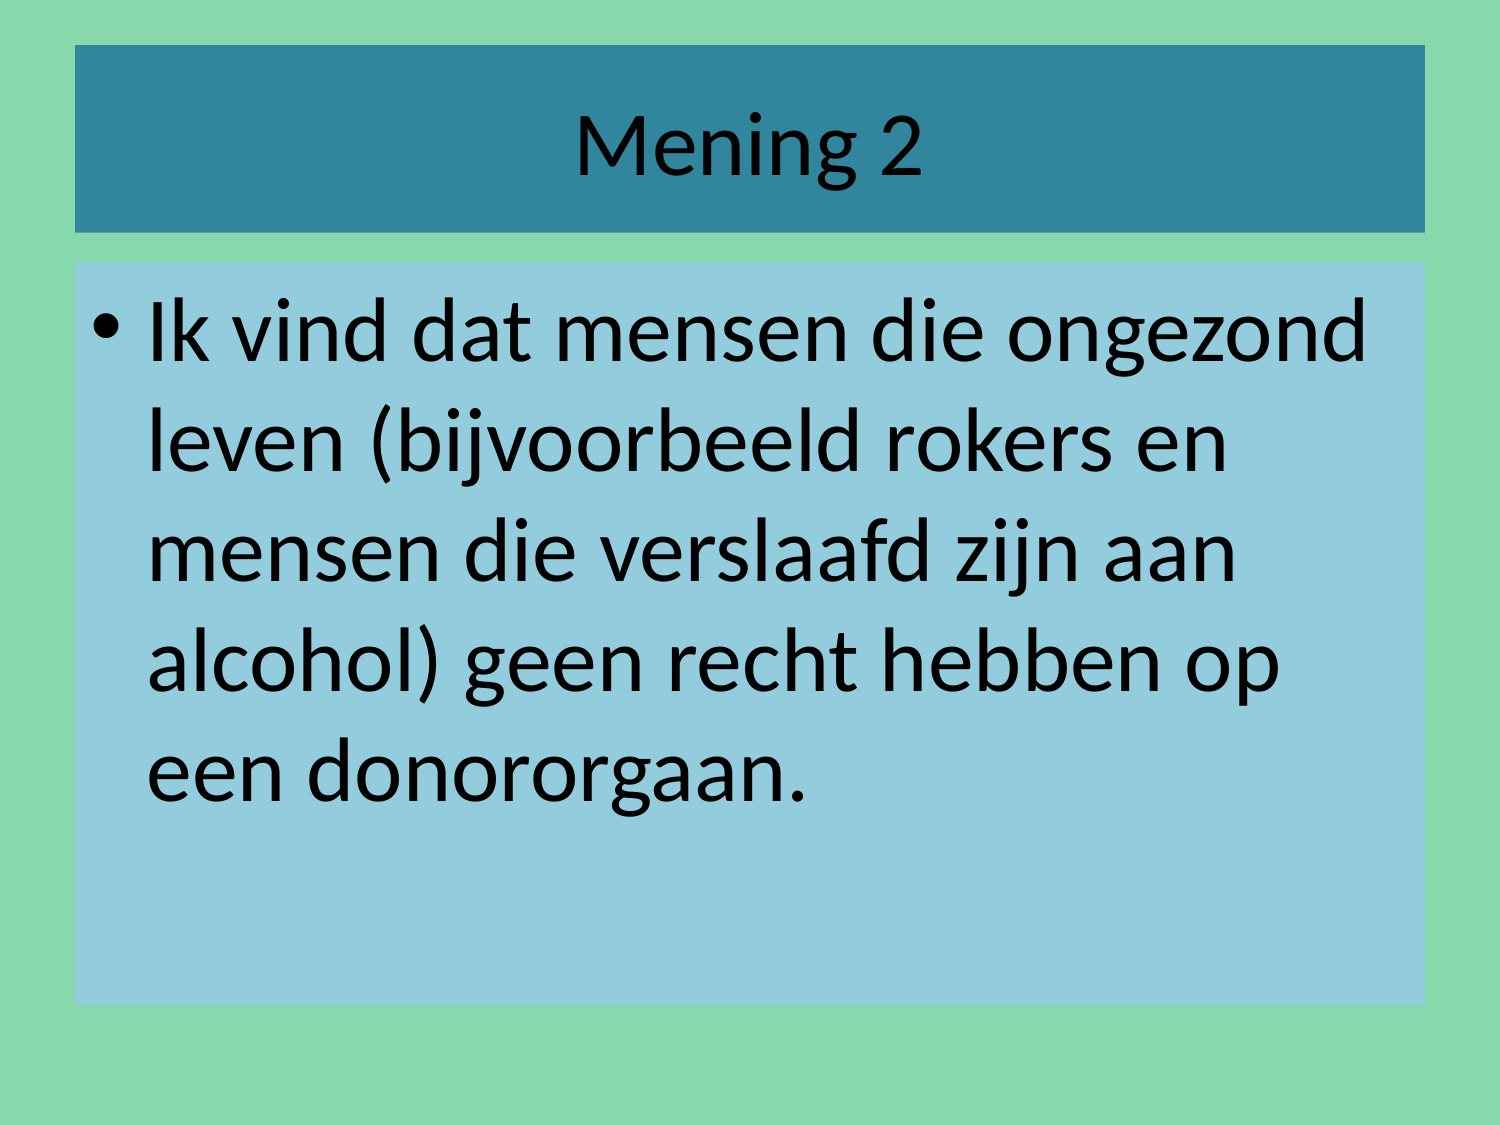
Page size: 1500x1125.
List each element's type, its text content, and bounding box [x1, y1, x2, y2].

title Mening 2 [75, 45, 1425, 233]
list Ik vind dat mensen die ongezond leven (bijvoorbeeld rokers en mensen die verslaafd zijn aan alcohol) geen recht hebben op een donororgaan. [75, 262, 1425, 1005]
